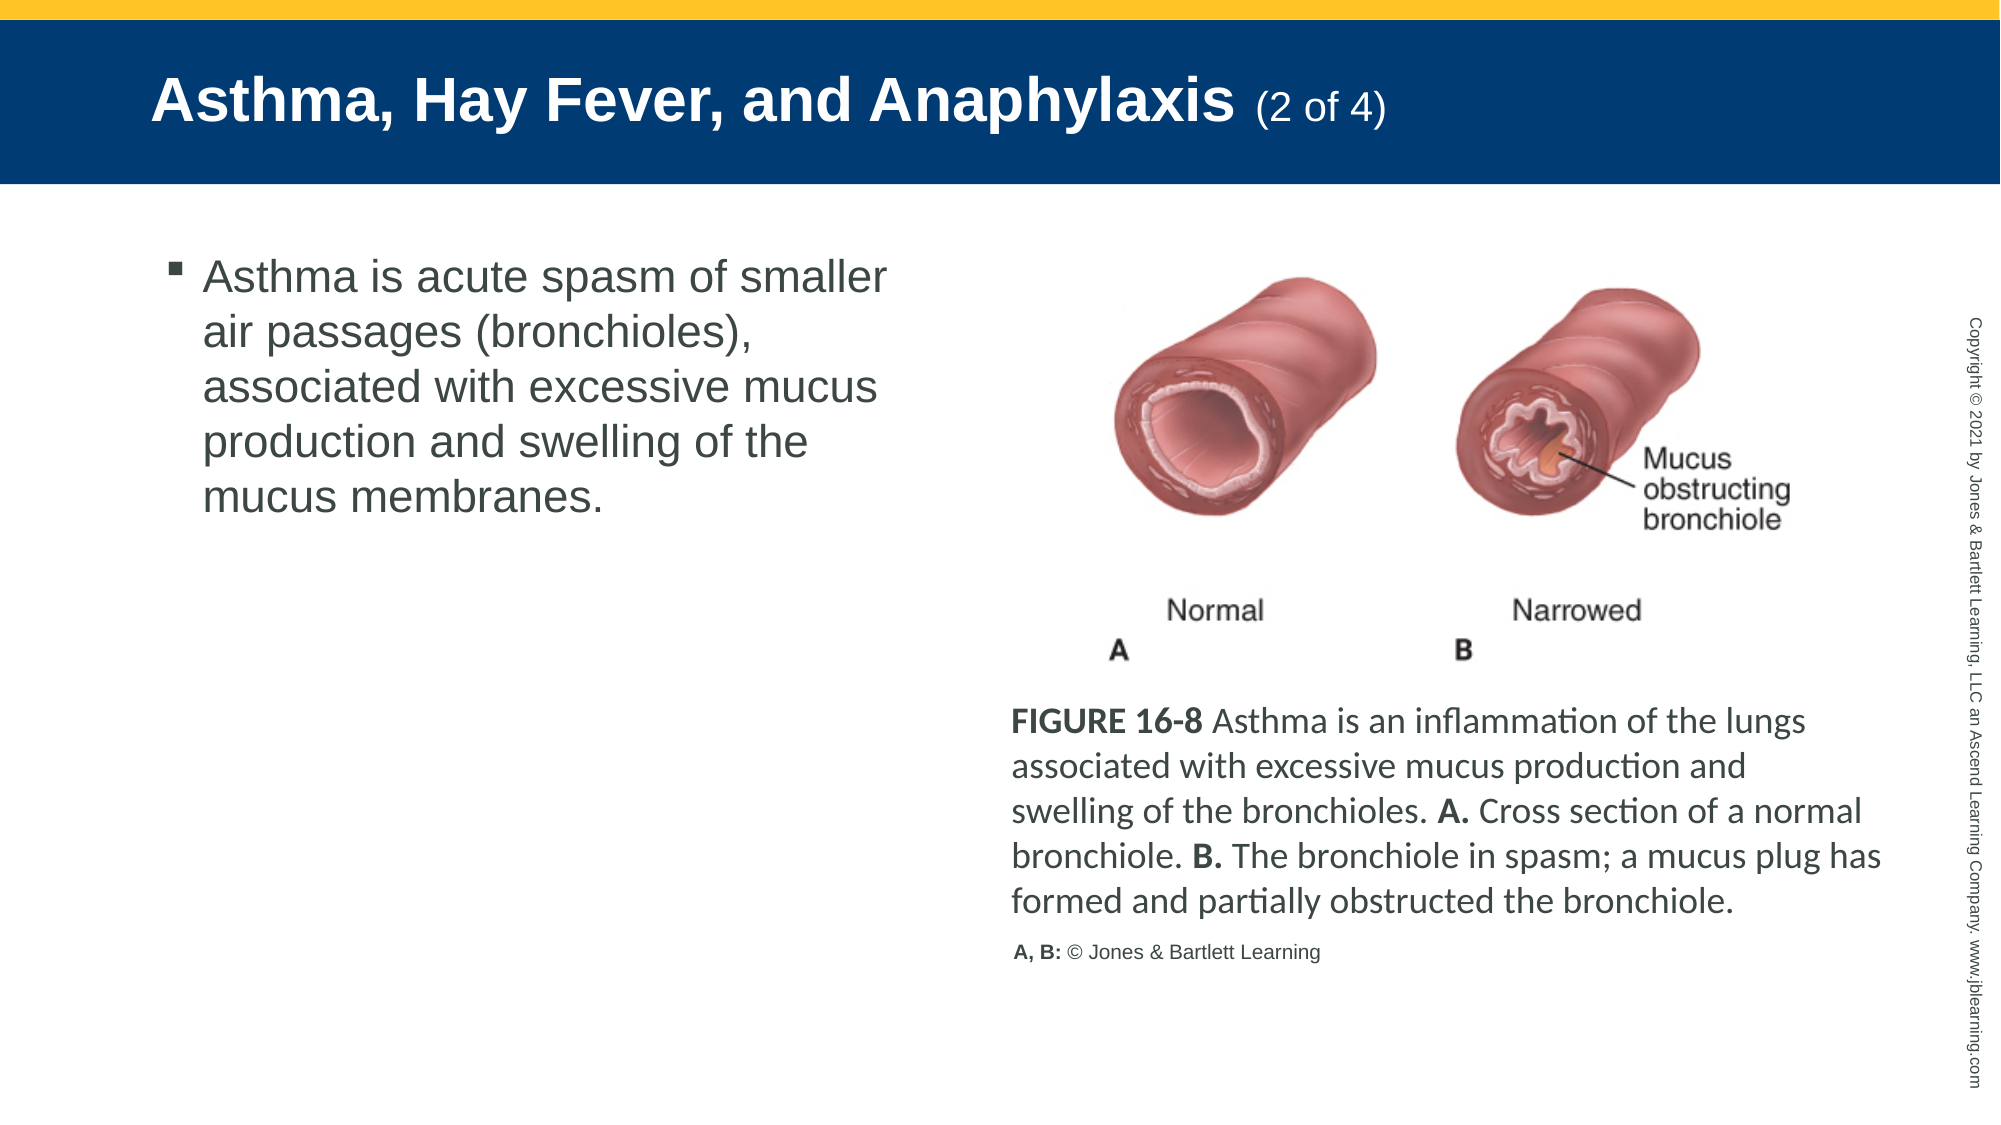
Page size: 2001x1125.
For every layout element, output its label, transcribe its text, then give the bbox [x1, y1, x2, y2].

list Asthma is acute spasm of smaller air passages (bronchioles), associated with excessive mucus production and swelling of the mucus membranes. [150, 239, 947, 1016]
title Asthma, Hay Fever, and Anaphylaxis (2 of 4) [0, 19, 2000, 185]
text_box FIGURE 16-8 Asthma is an inflammation of the lungs associated with excessive mucus production and swelling of the bronchioles. A. Cross section of a normal bronchiole. B. The bronchiole in spasm; a mucus plug has formed and partially obstructed the bronchiole. [996, 688, 1903, 929]
picture [1068, 250, 1819, 684]
text_box A, B: © Jones & Bartlett Learning [998, 931, 1337, 971]
